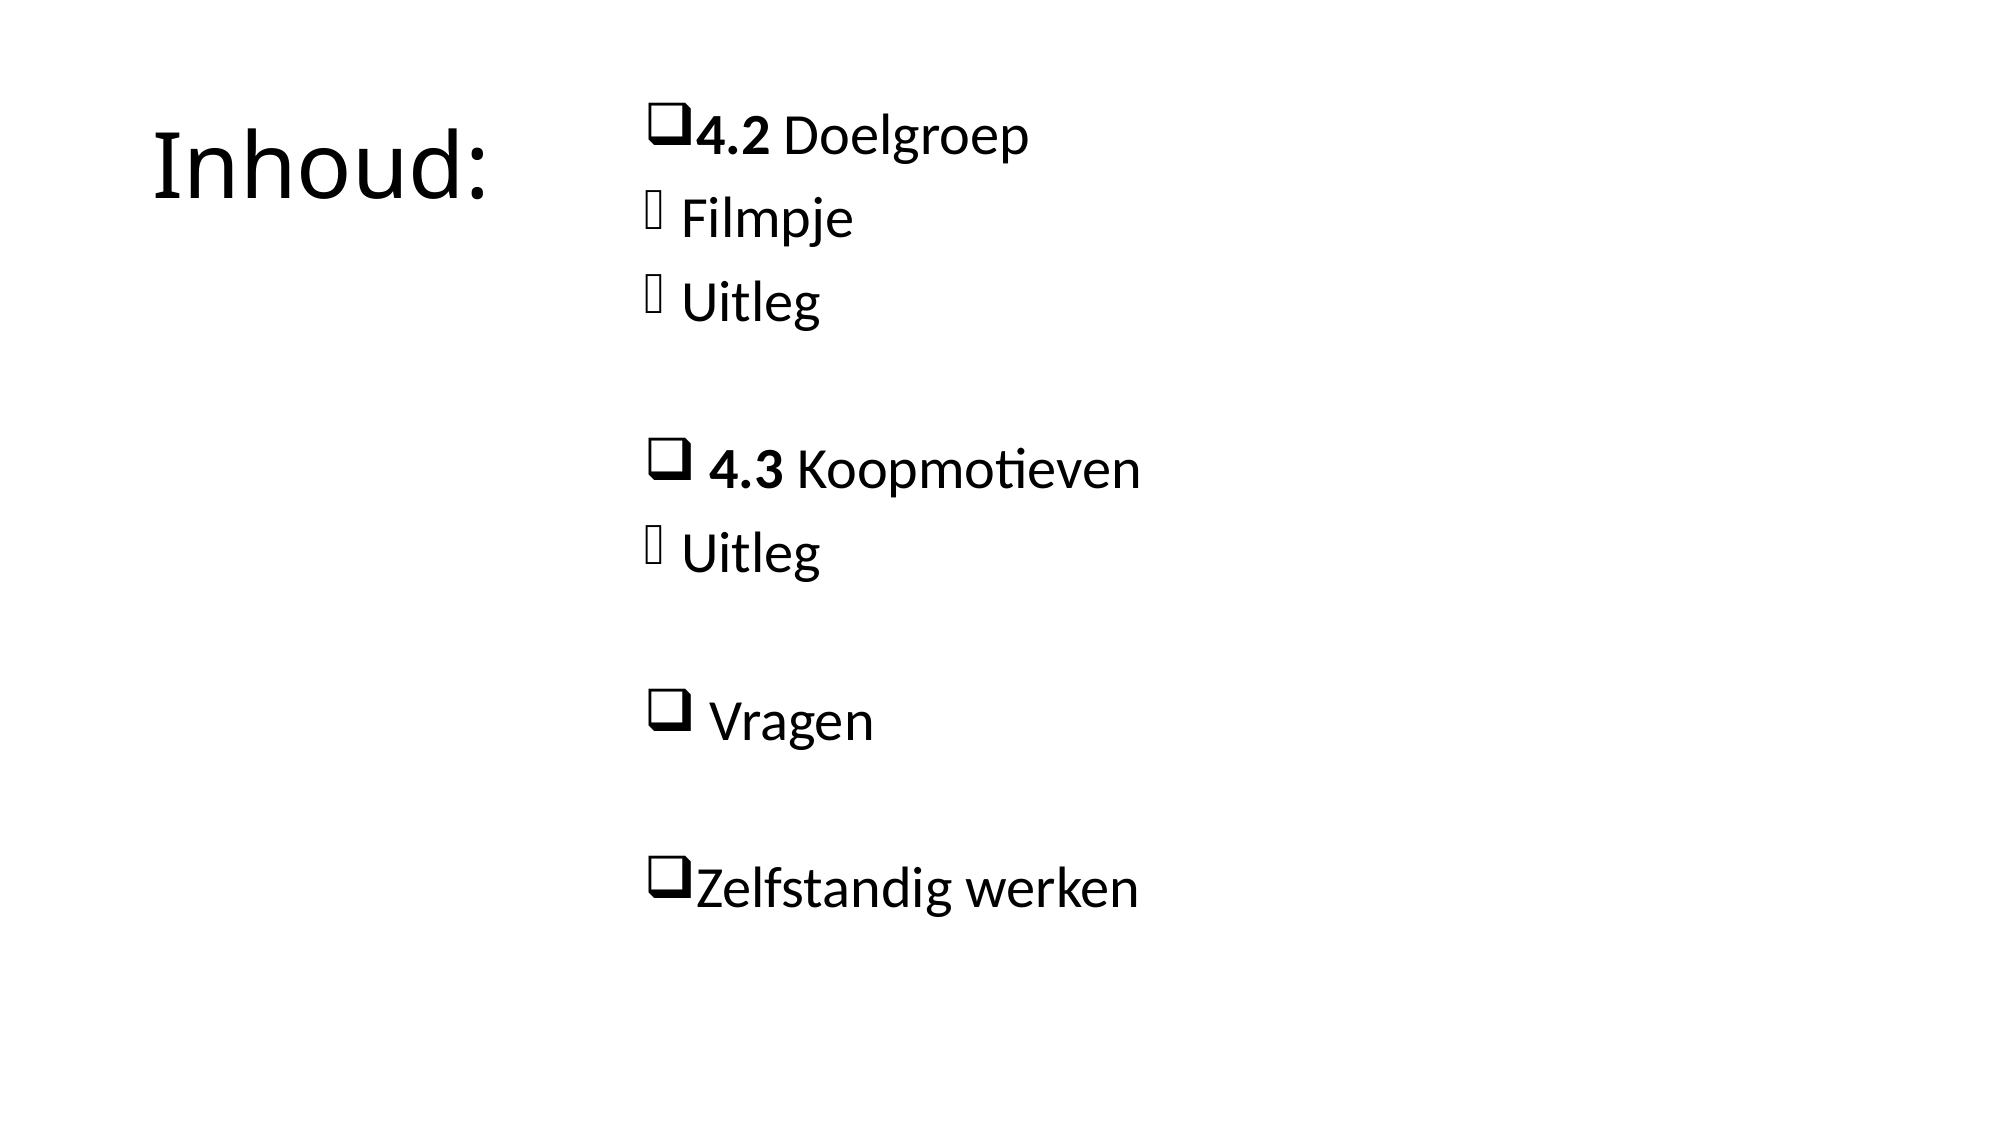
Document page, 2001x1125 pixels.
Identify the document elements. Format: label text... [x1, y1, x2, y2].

title Inhoud: [137, 59, 1863, 278]
list 4.2 Doelgroep Filmpje Uitleg 4.3 Koopmotieven Uitleg Vragen Zelfstandig werken [628, 96, 1343, 1016]
